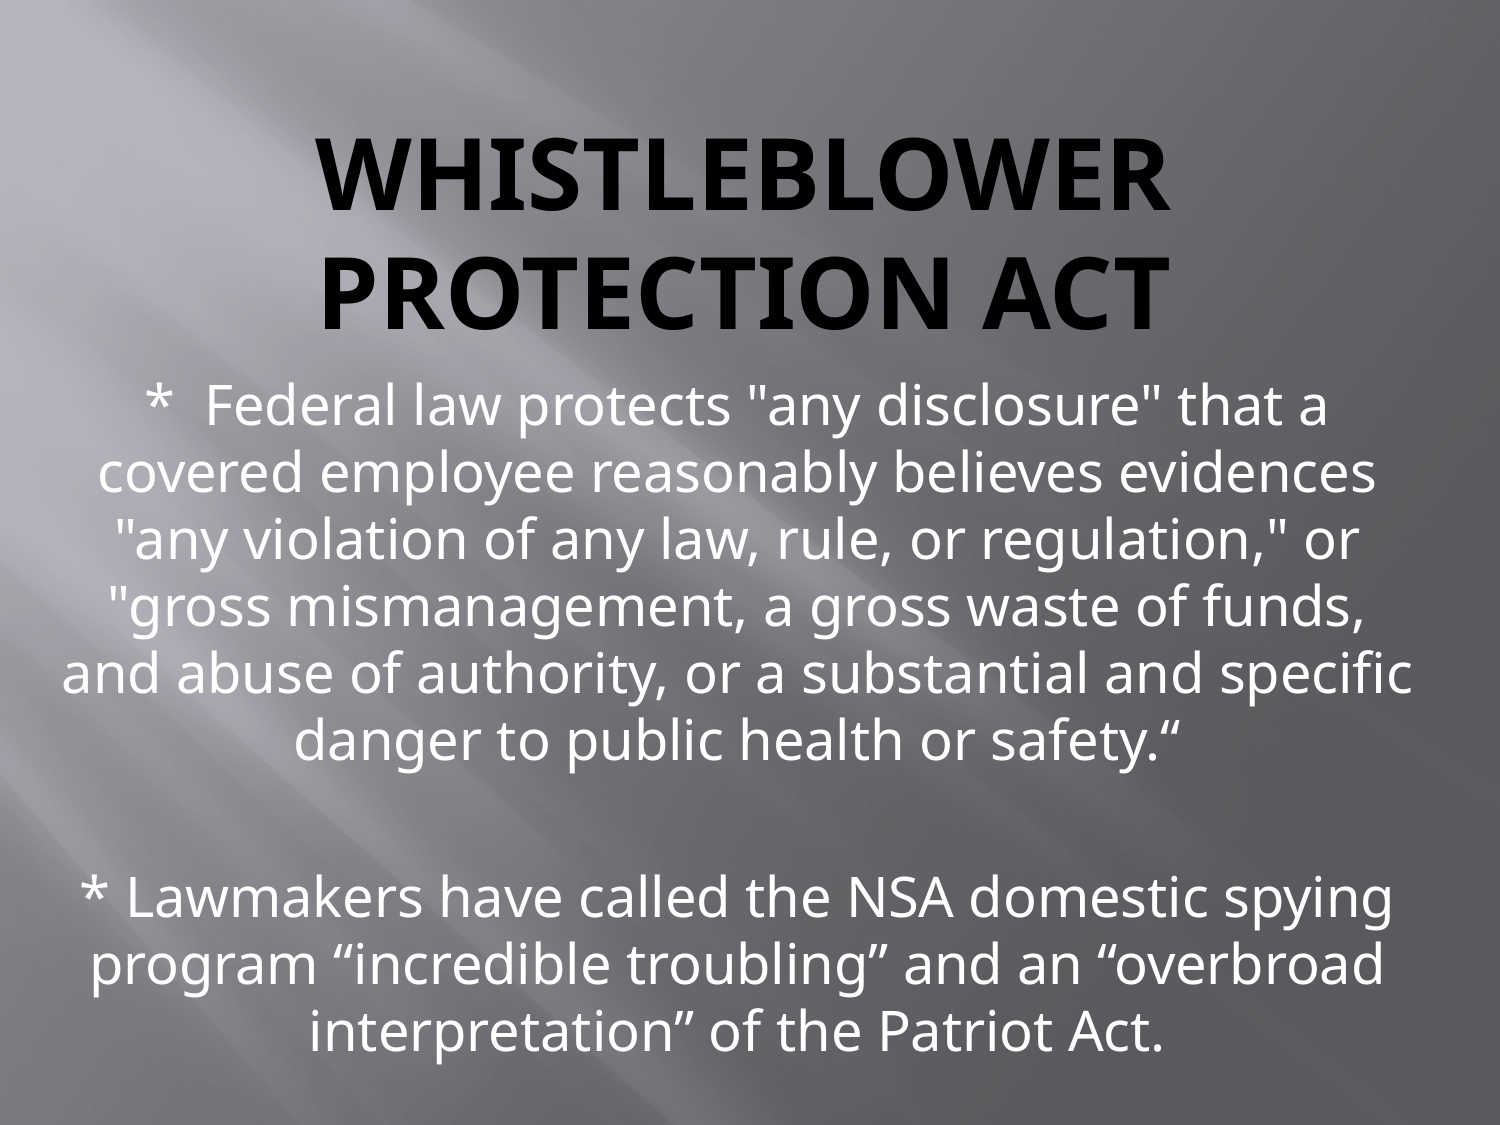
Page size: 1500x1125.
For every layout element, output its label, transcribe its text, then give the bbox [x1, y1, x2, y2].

title Whistleblower Protection act [69, 24, 1420, 350]
subtitle * Federal law protects "any disclosure" that a covered employee reasonably believes evidences "any violation of any law, rule, or regulation," or "gross mismanagement, a gross waste of funds, and abuse of authority, or a substantial and specific danger to public health or safety.“ * Lawmakers have called the NSA domestic spying program “incredible troubling” and an “overbroad interpretation” of the Patriot Act. [37, 362, 1438, 1075]
